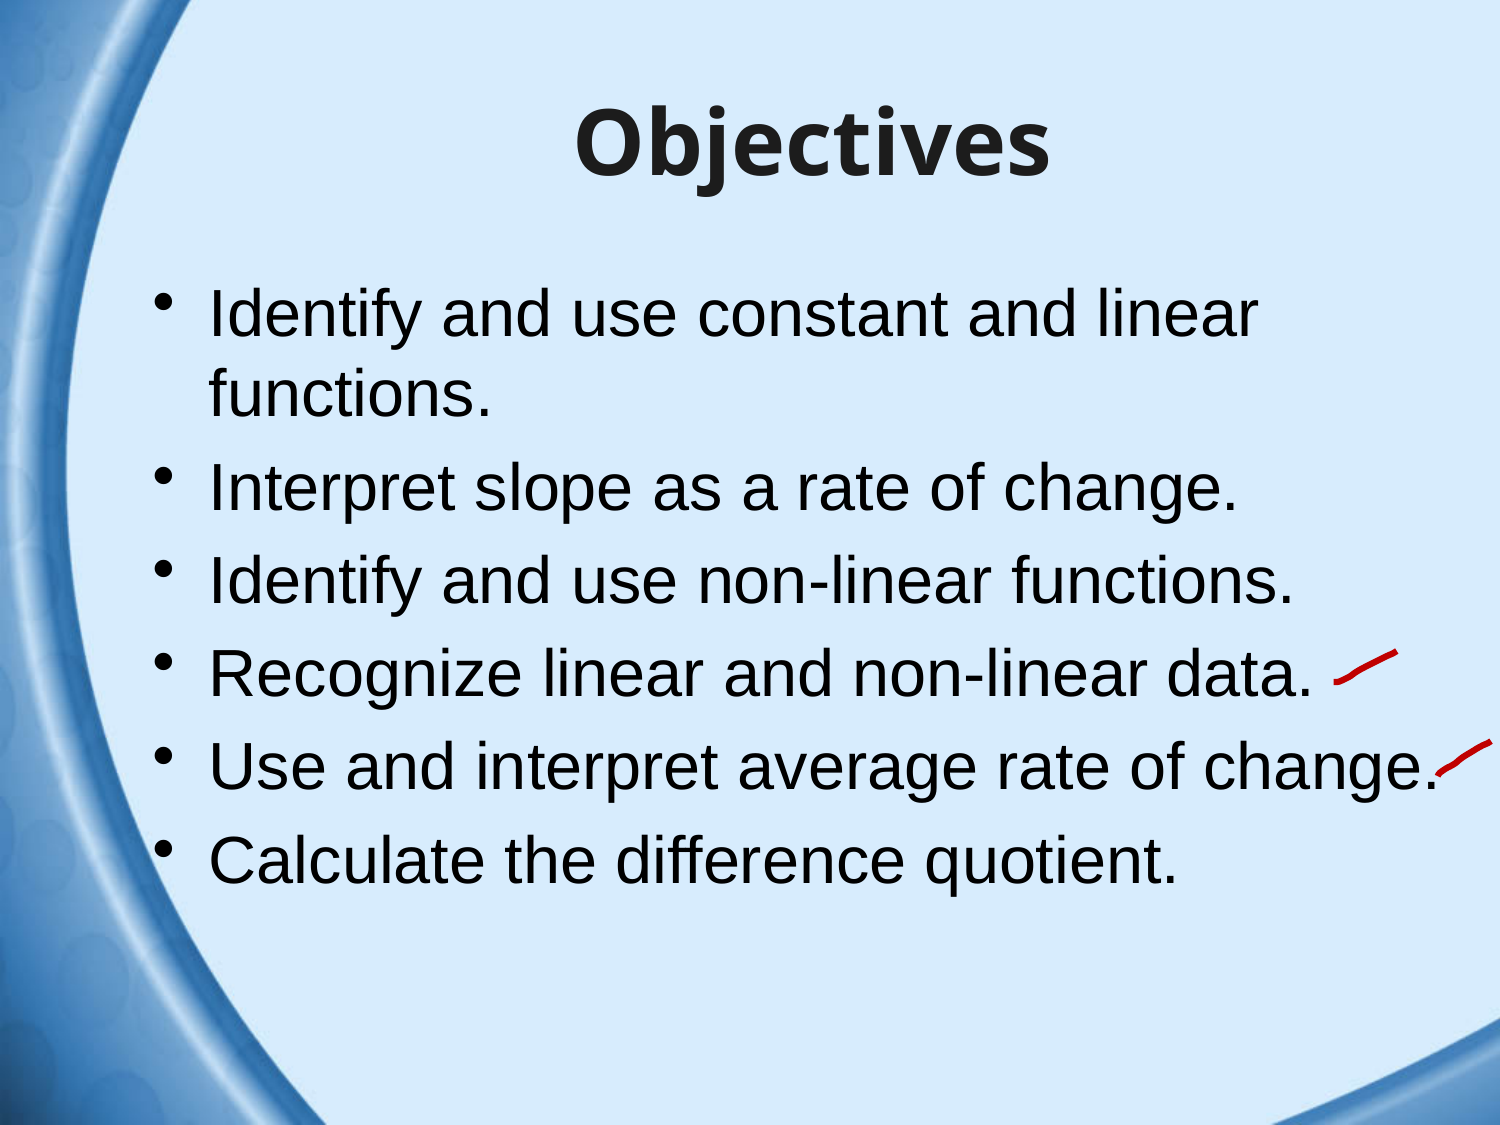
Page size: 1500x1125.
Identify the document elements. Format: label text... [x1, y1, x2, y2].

text_box [1333, 650, 1398, 683]
text_box [1436, 740, 1492, 777]
title Objectives [137, 44, 1488, 233]
list Identify and use constant and linear functions. Interpret slope as a rate of change. Identify and use non-linear functions. Recognize linear and non-linear data. Use and interpret average rate of change. Calculate the difference quotient. [137, 262, 1488, 1006]
picture [0, 0, 1500, 1125]
